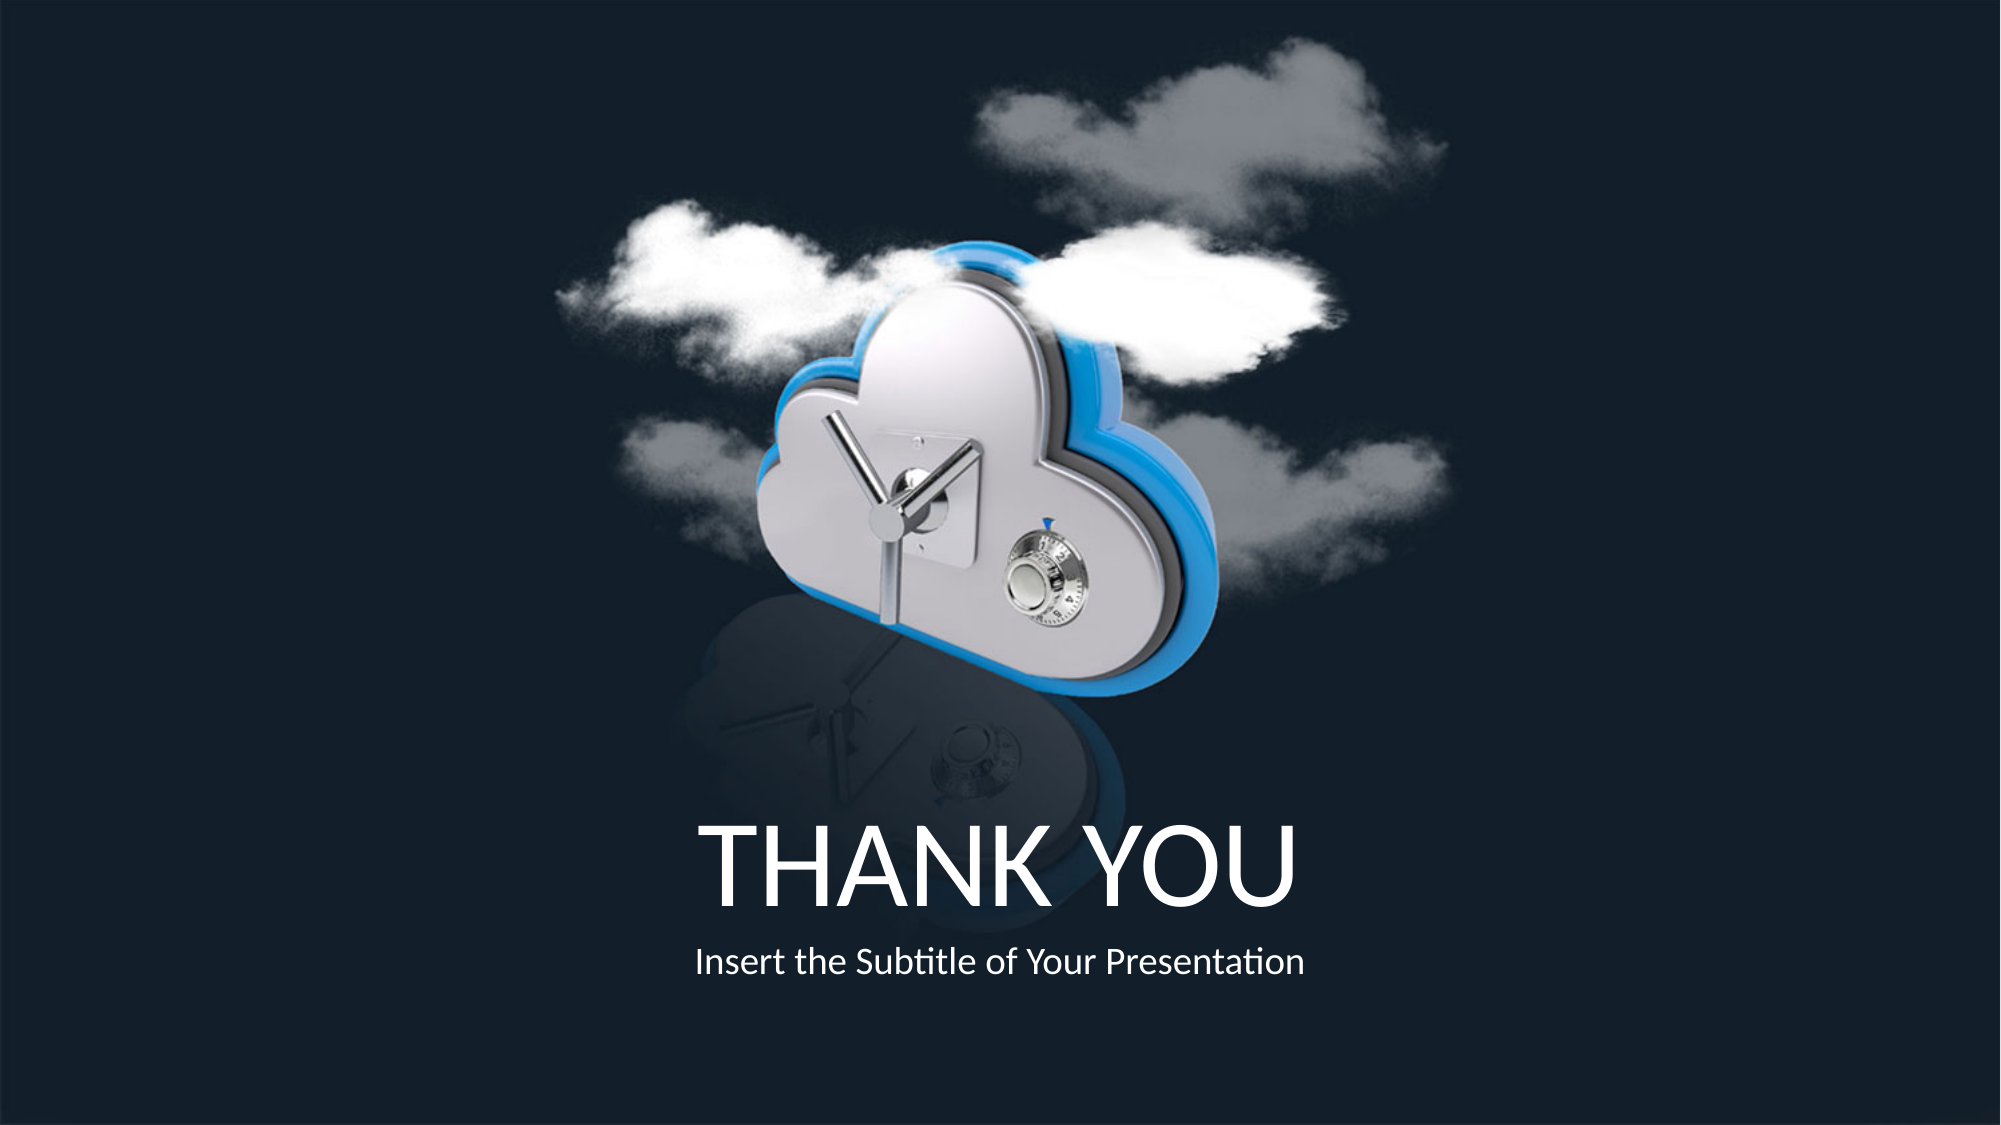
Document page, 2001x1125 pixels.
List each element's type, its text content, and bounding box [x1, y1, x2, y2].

text_box Insert the Subtitle of Your Presentation [0, 927, 2000, 990]
text_box THANK YOU [0, 774, 2000, 927]
picture [0, 0, 2001, 1125]
